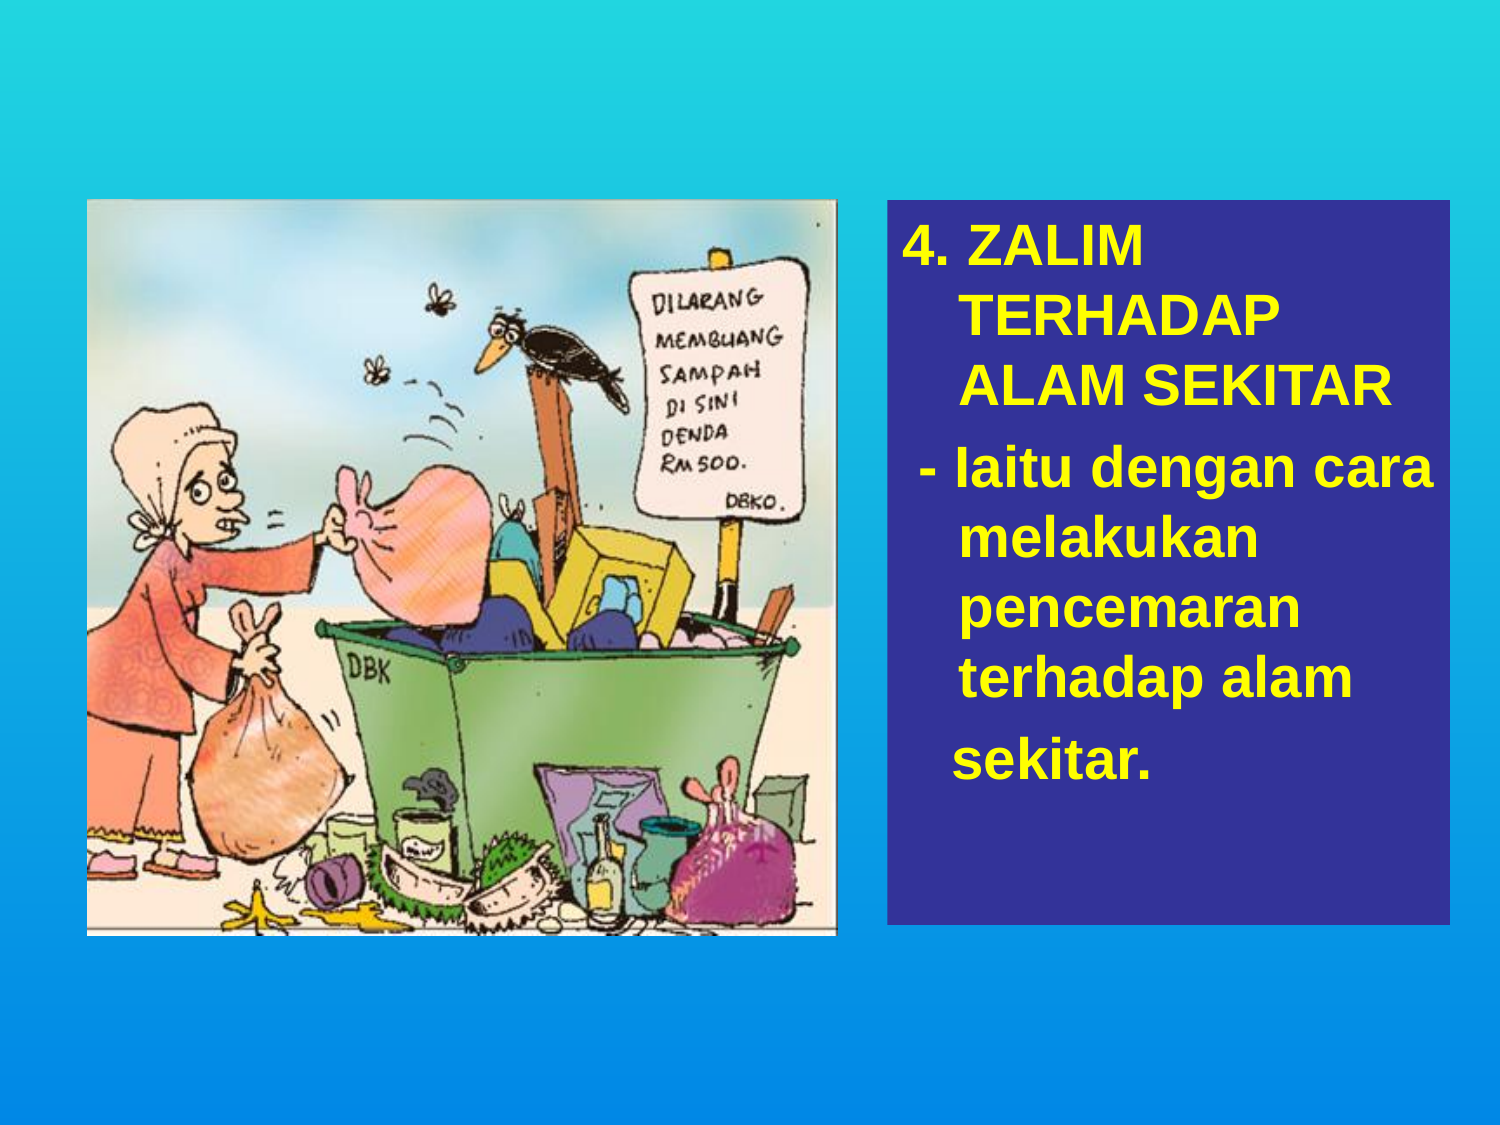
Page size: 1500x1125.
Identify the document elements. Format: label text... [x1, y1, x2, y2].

picture [0, 199, 887, 936]
text_box 4. ZALIM TERHADAP ALAM SEKITAR - Iaitu dengan cara melakukan pencemaran terhadap alam sekitar. [887, 200, 1450, 925]
